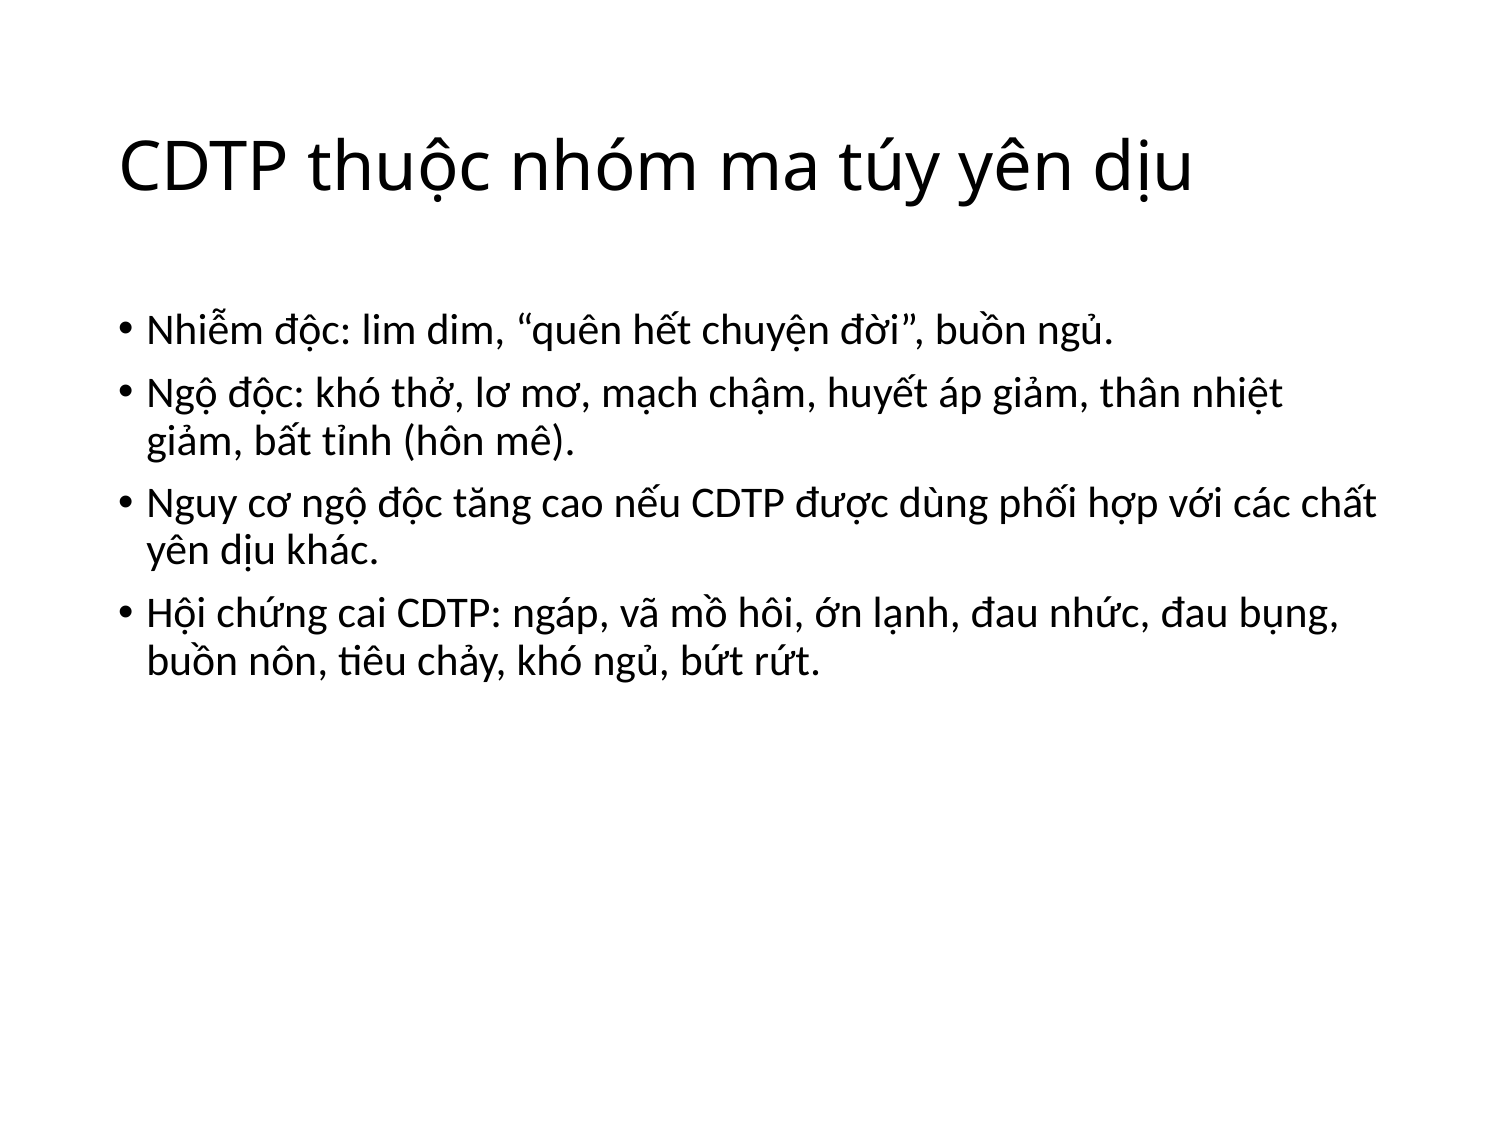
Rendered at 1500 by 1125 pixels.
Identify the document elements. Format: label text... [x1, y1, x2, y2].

title CDTP thuộc nhóm ma túy yên dịu [103, 59, 1397, 278]
list Nhiễm độc: lim dim, “quên hết chuyện đời”, buồn ngủ. Ngộ độc: khó thở, lơ mơ, mạch chậm, huyết áp giảm, thân nhiệt giảm, bất tỉnh (hôn mê). Nguy cơ ngộ độc tăng cao nếu CDTP được dùng phối hợp với các chất yên dịu khác. Hội chứng cai CDTP: ngáp, vã mồ hôi, ớn lạnh, đau nhức, đau bụng, buồn nôn, tiêu chảy, khó ngủ, bứt rứt. [103, 299, 1397, 1014]
